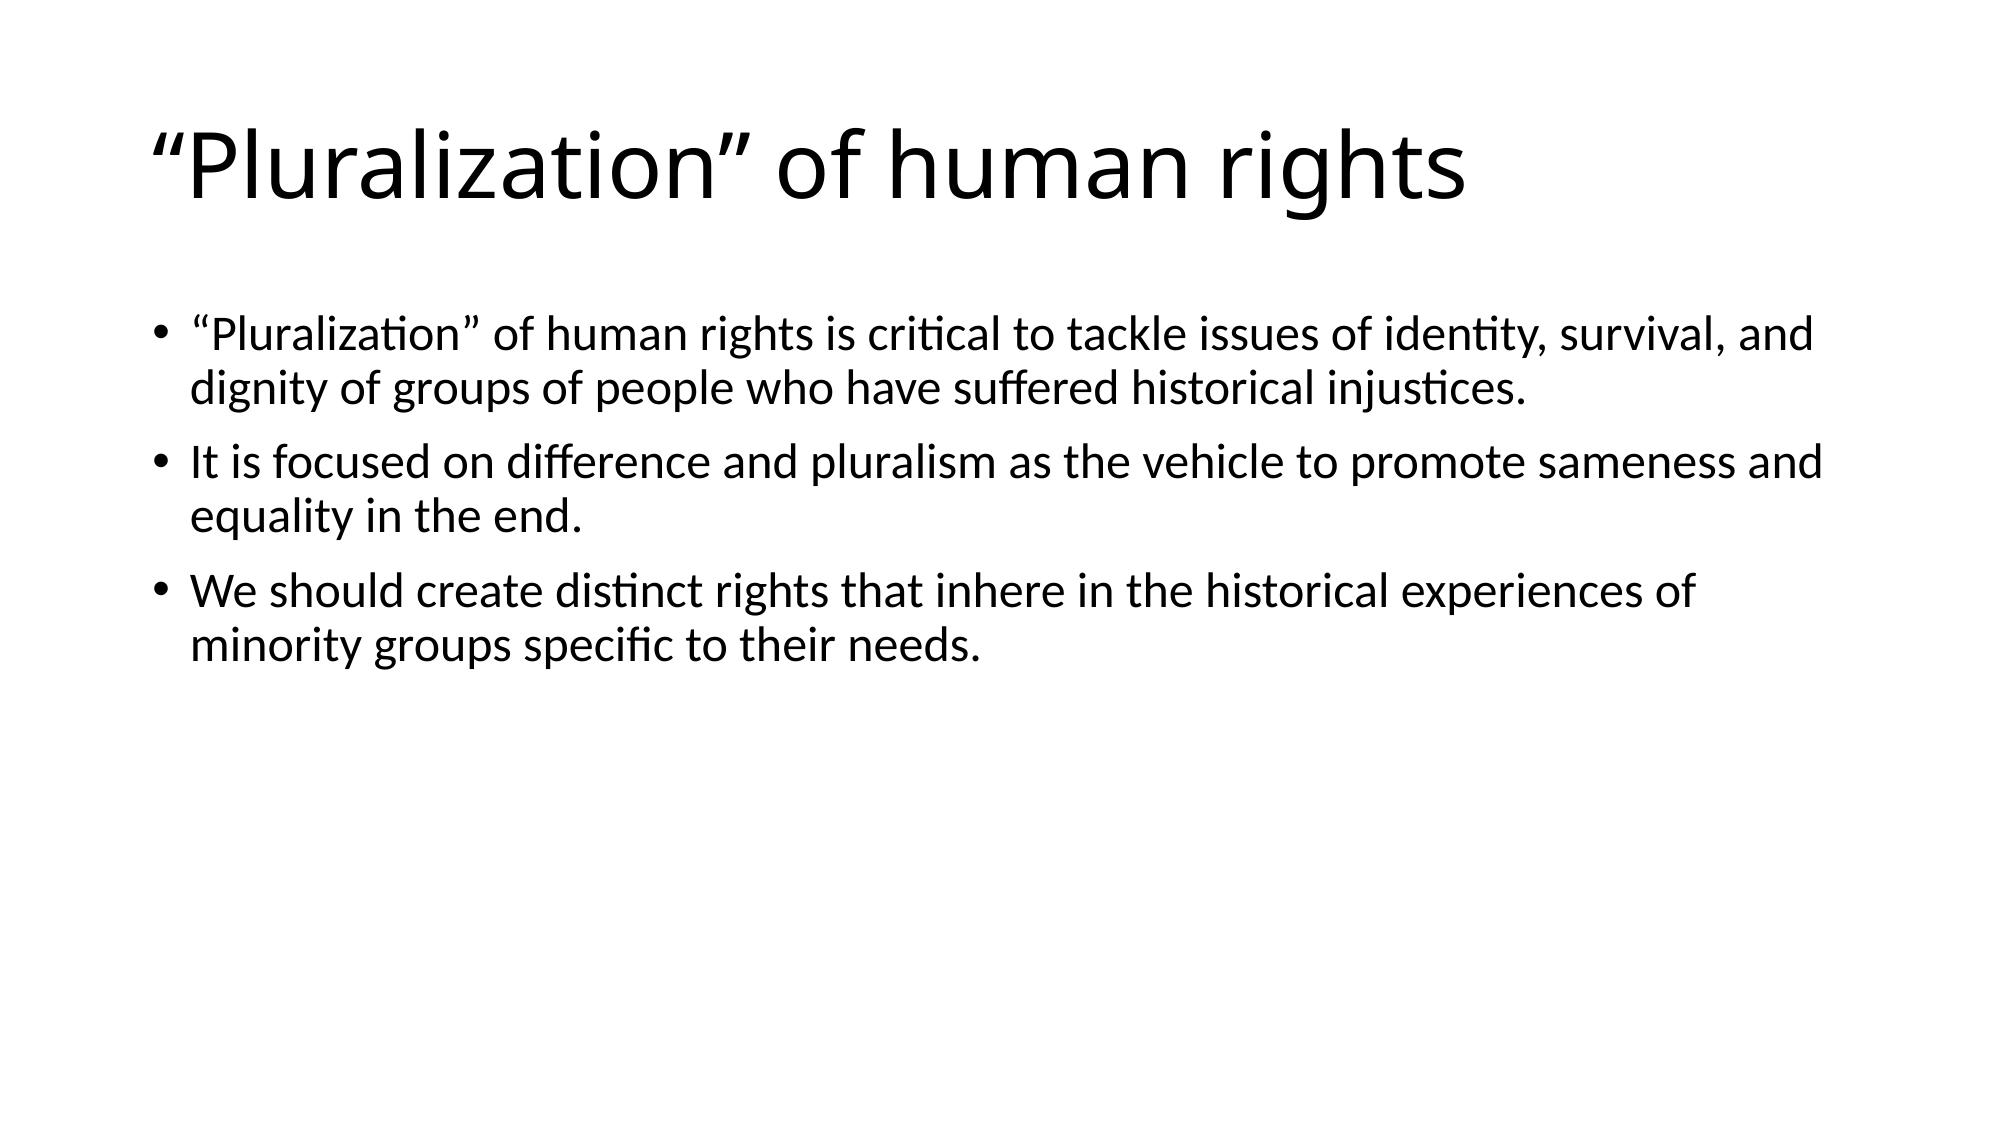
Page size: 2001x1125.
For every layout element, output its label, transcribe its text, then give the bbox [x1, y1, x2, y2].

title “Pluralization” of human rights [137, 59, 1863, 278]
list “Pluralization” of human rights is critical to tackle issues of identity, survival, and dignity of groups of people who have suffered historical injustices. It is focused on difference and pluralism as the vehicle to promote sameness and equality in the end. We should create distinct rights that inhere in the historical experiences of minority groups specific to their needs. [137, 299, 1863, 1014]
